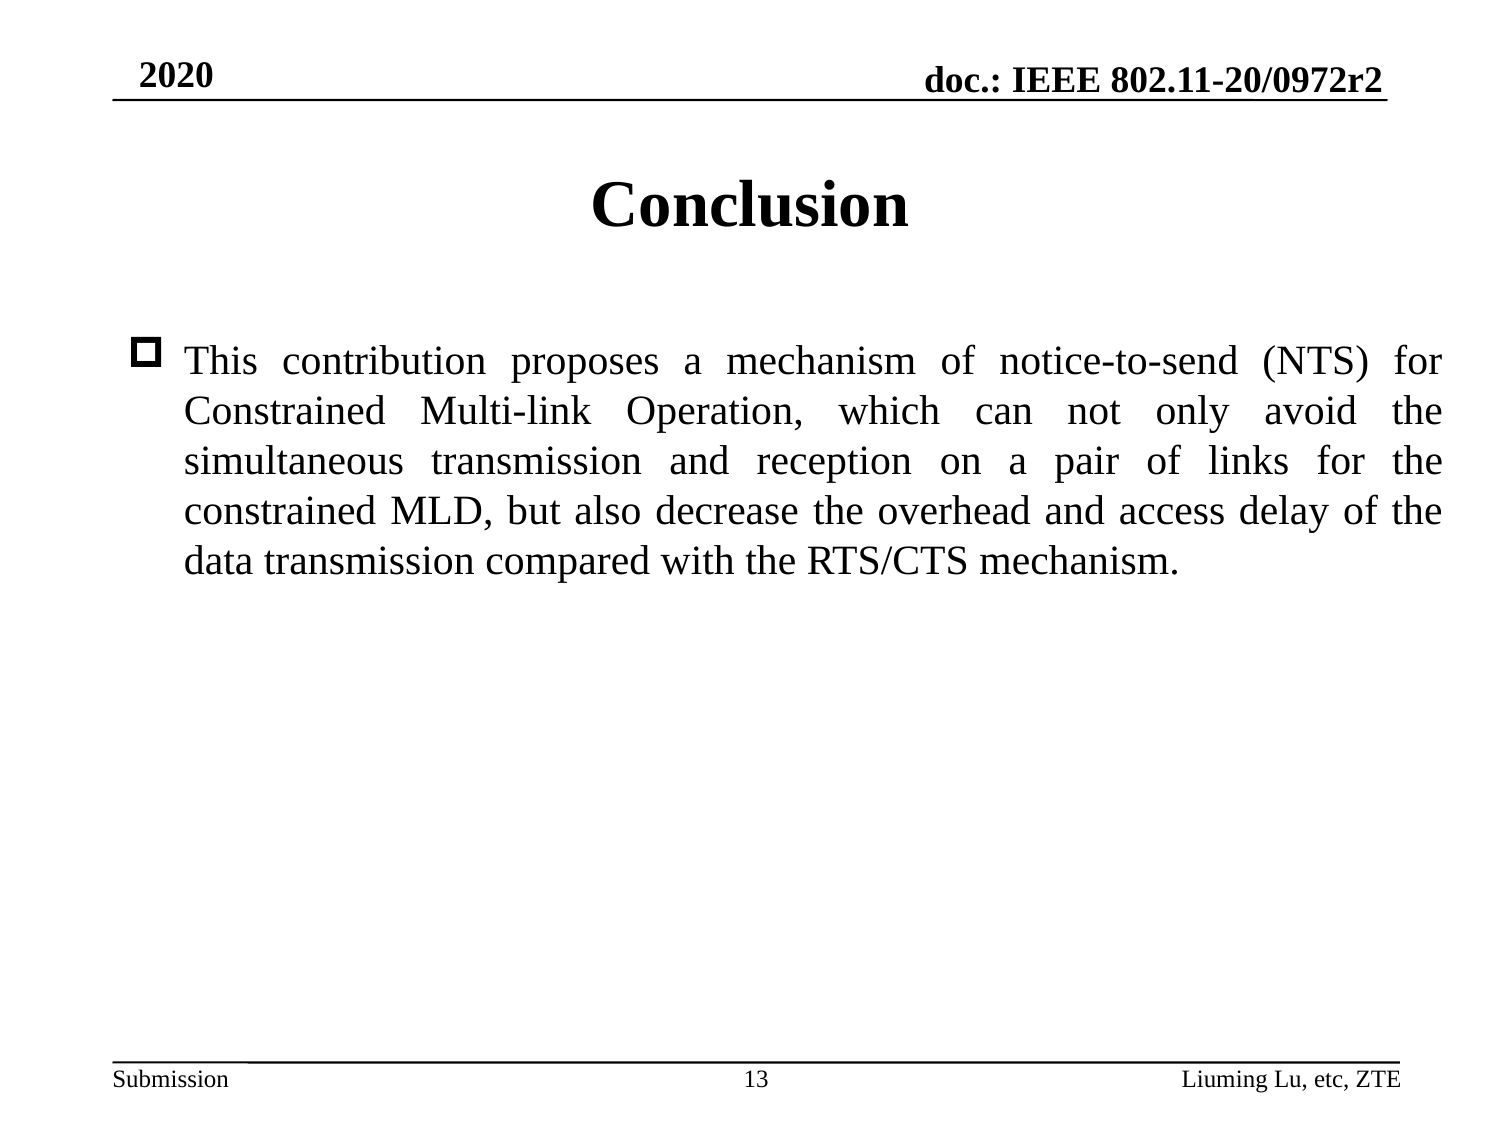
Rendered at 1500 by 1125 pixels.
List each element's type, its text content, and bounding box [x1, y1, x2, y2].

list This contribution proposes a mechanism of notice-to-send (NTS) for Constrained Multi-link Operation, which can not only avoid the simultaneous transmission and reception on a pair of links for the constrained MLD, but also decrease the overhead and access delay of the data transmission compared with the RTS/CTS mechanism. [112, 324, 1459, 1001]
title Conclusion [112, 112, 1388, 288]
footer Liuming Lu, etc, ZTE [1178, 1061, 1402, 1093]
slide_number 13 [741, 1061, 772, 1093]
